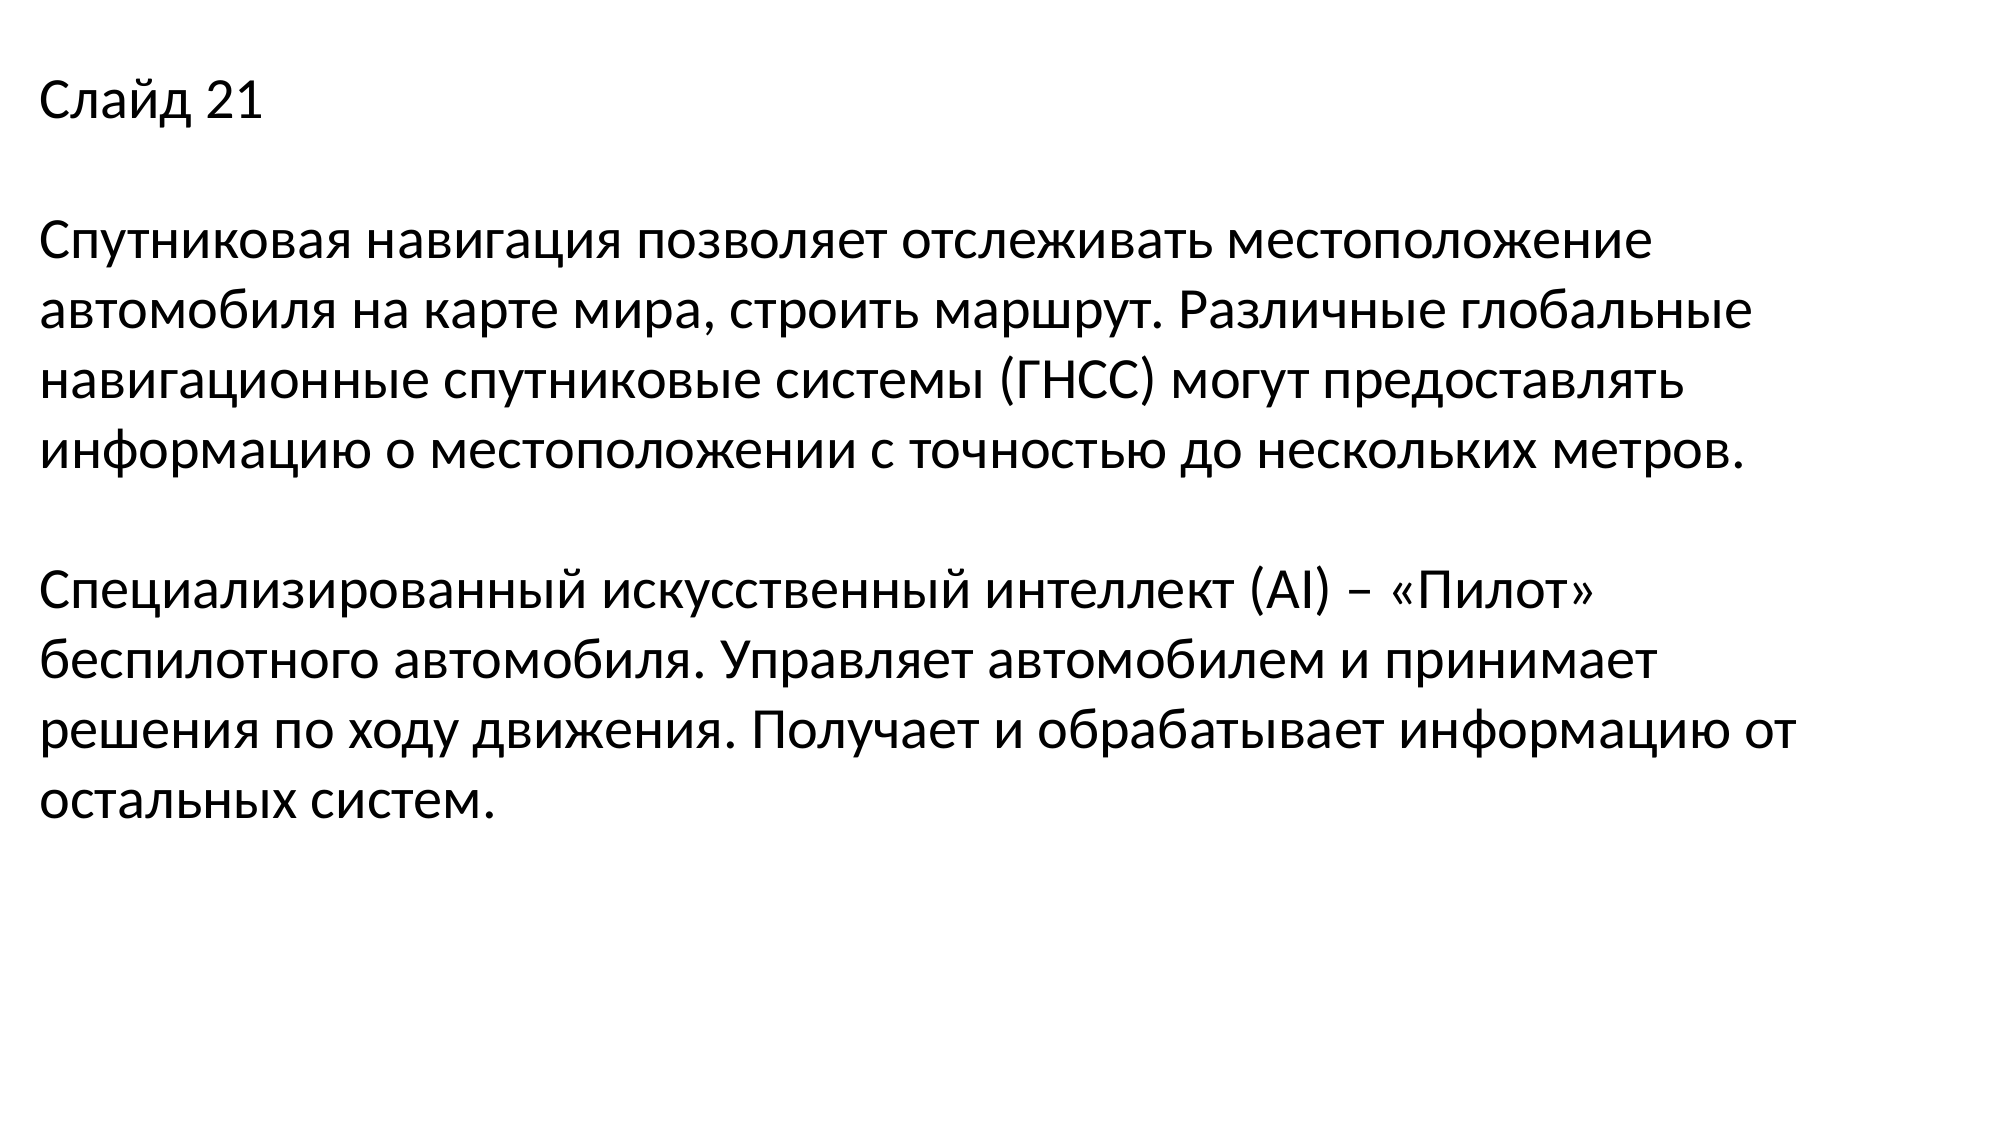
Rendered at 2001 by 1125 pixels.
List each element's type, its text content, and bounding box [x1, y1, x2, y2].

text_box Слайд 21 Спутниковая навигация позволяет отслеживать местоположение автомобиля на карте мира, строить маршрут. Различные глобальные навигационные спутниковые системы (ГНСС) могут предоставлять информацию о местоположении с точностью до нескольких метров. Специализированный искусственный интеллект (AI) – «Пилот» беспилотного автомобиля. Управляет автомобилем и принимает решения по ходу движения. Получает и обрабатывает информацию от остальных систем. [24, 52, 1852, 838]
